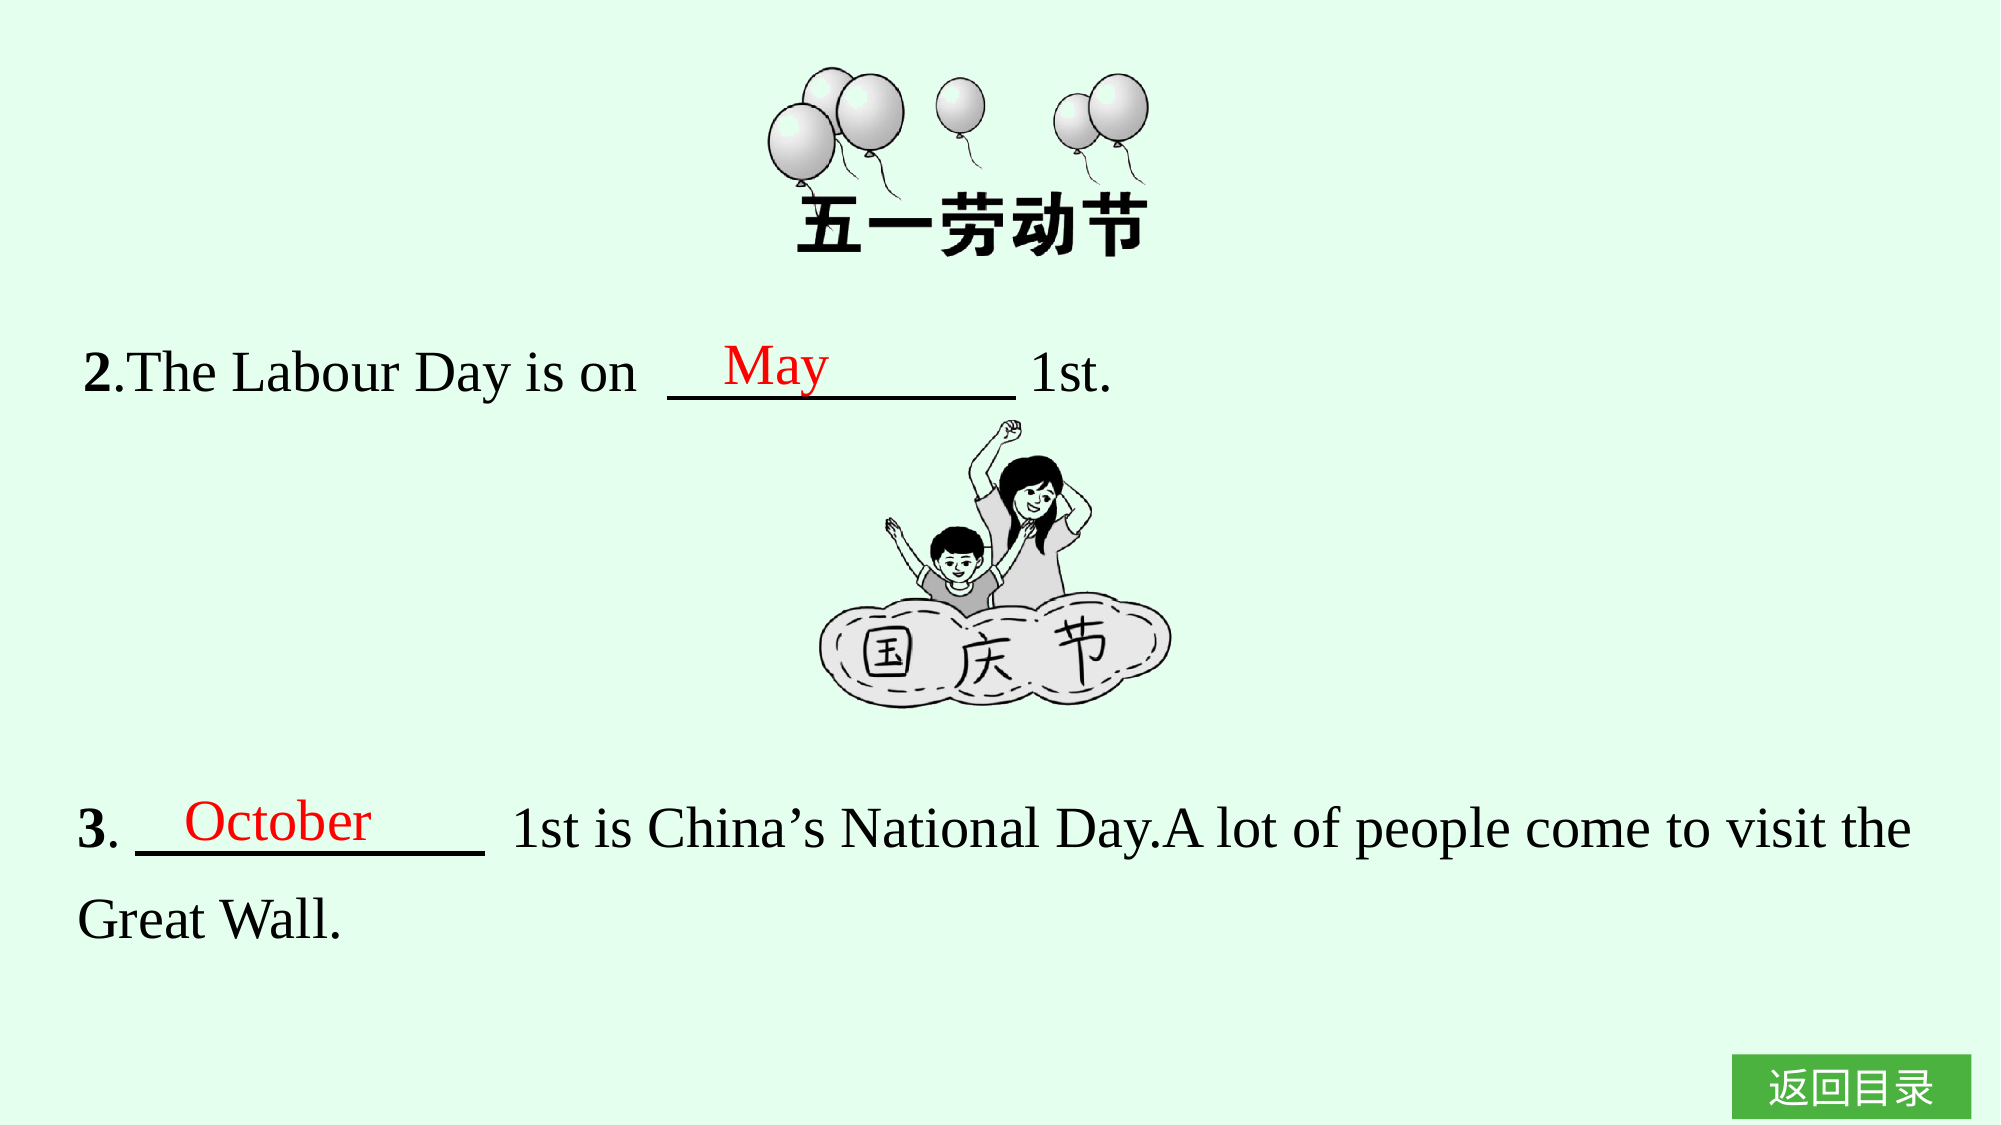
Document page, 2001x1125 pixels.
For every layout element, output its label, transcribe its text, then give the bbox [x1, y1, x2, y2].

text_box 3. 1st is China’s National Day.A lot of people come to visit the Great Wall. [62, 760, 1938, 957]
text_box October [169, 760, 388, 860]
text_box 2.The Labour Day is on 1st. [68, 304, 1159, 411]
picture [809, 411, 1180, 716]
picture [753, 33, 1180, 319]
text_box May [708, 304, 846, 404]
